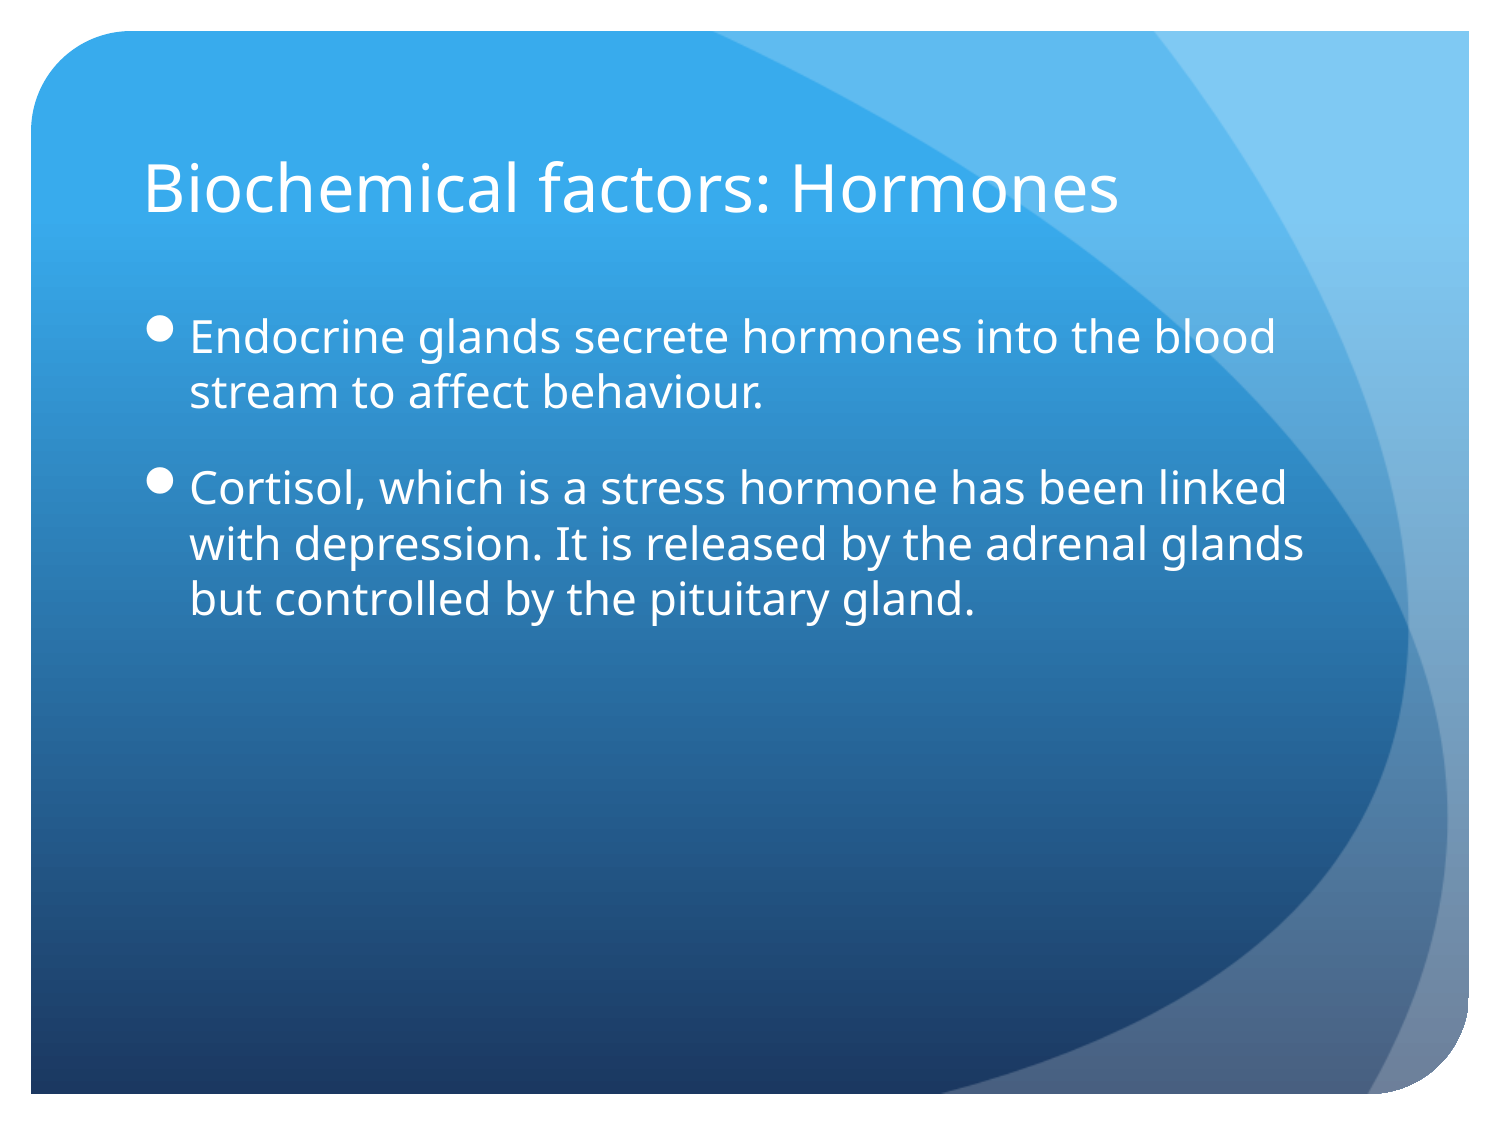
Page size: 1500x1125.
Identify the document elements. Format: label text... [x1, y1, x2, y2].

picture [24, 30, 1473, 1094]
list Endocrine glands secrete hormones into the blood stream to affect behaviour. Cortisol, which is a stress hormone has been linked with depression. It is released by the adrenal glands but controlled by the pituitary gland. [127, 299, 1372, 991]
title Biochemical factors: Hormones [127, 62, 1372, 234]
